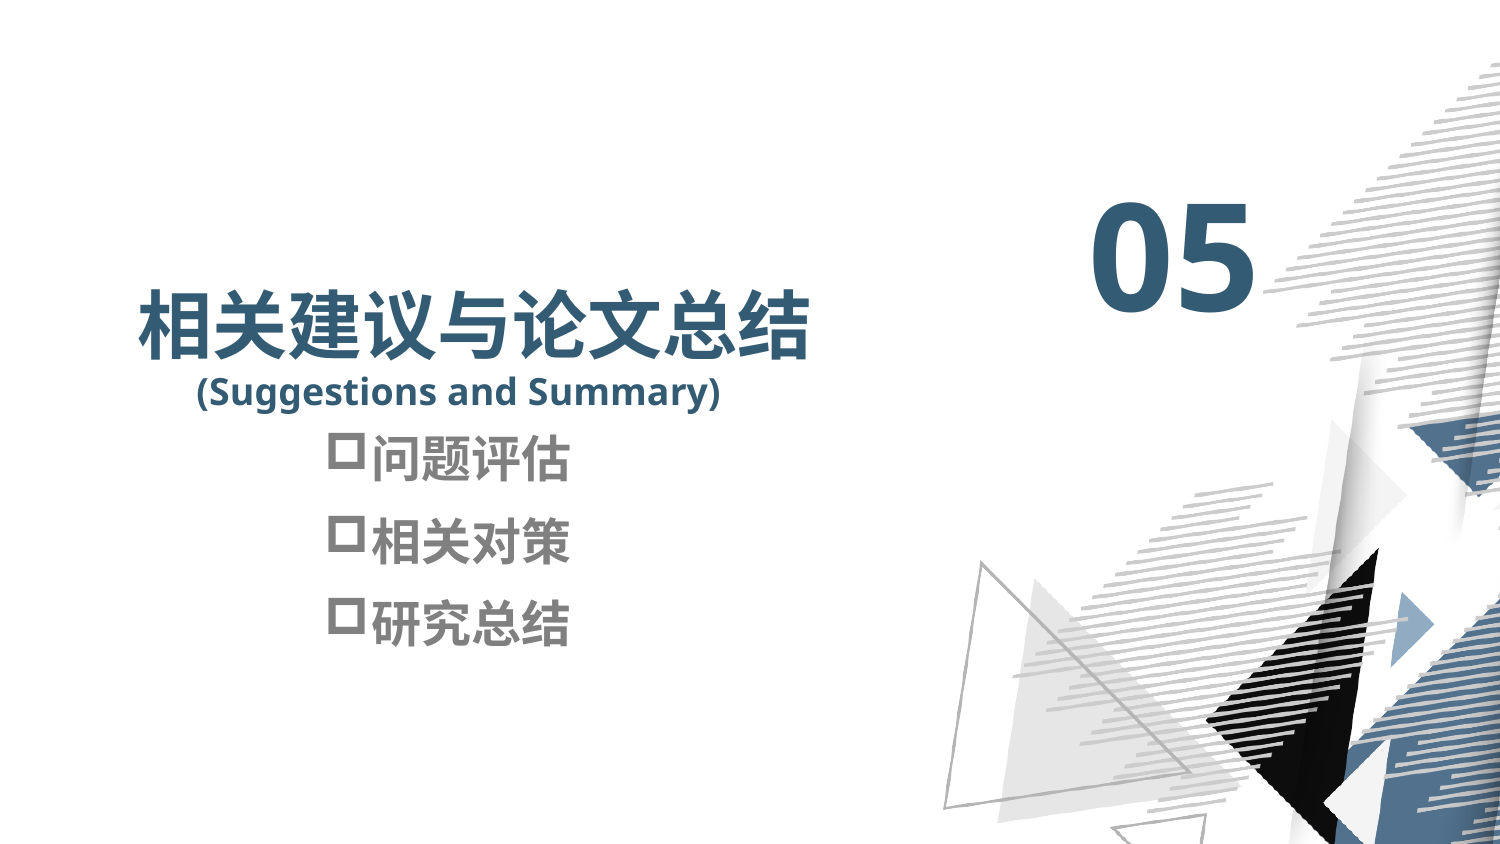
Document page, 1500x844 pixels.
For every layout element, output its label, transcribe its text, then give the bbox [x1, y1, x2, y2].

text_box 研究总结 [309, 585, 621, 661]
text_box 相关建议与论文总结 (Suggestions and Summary) [123, 270, 874, 421]
text_box 05 [1037, 109, 1312, 210]
text_box 问题评估 [309, 421, 662, 496]
picture [830, 26, 1500, 844]
text_box 相关对策 [309, 502, 662, 578]
